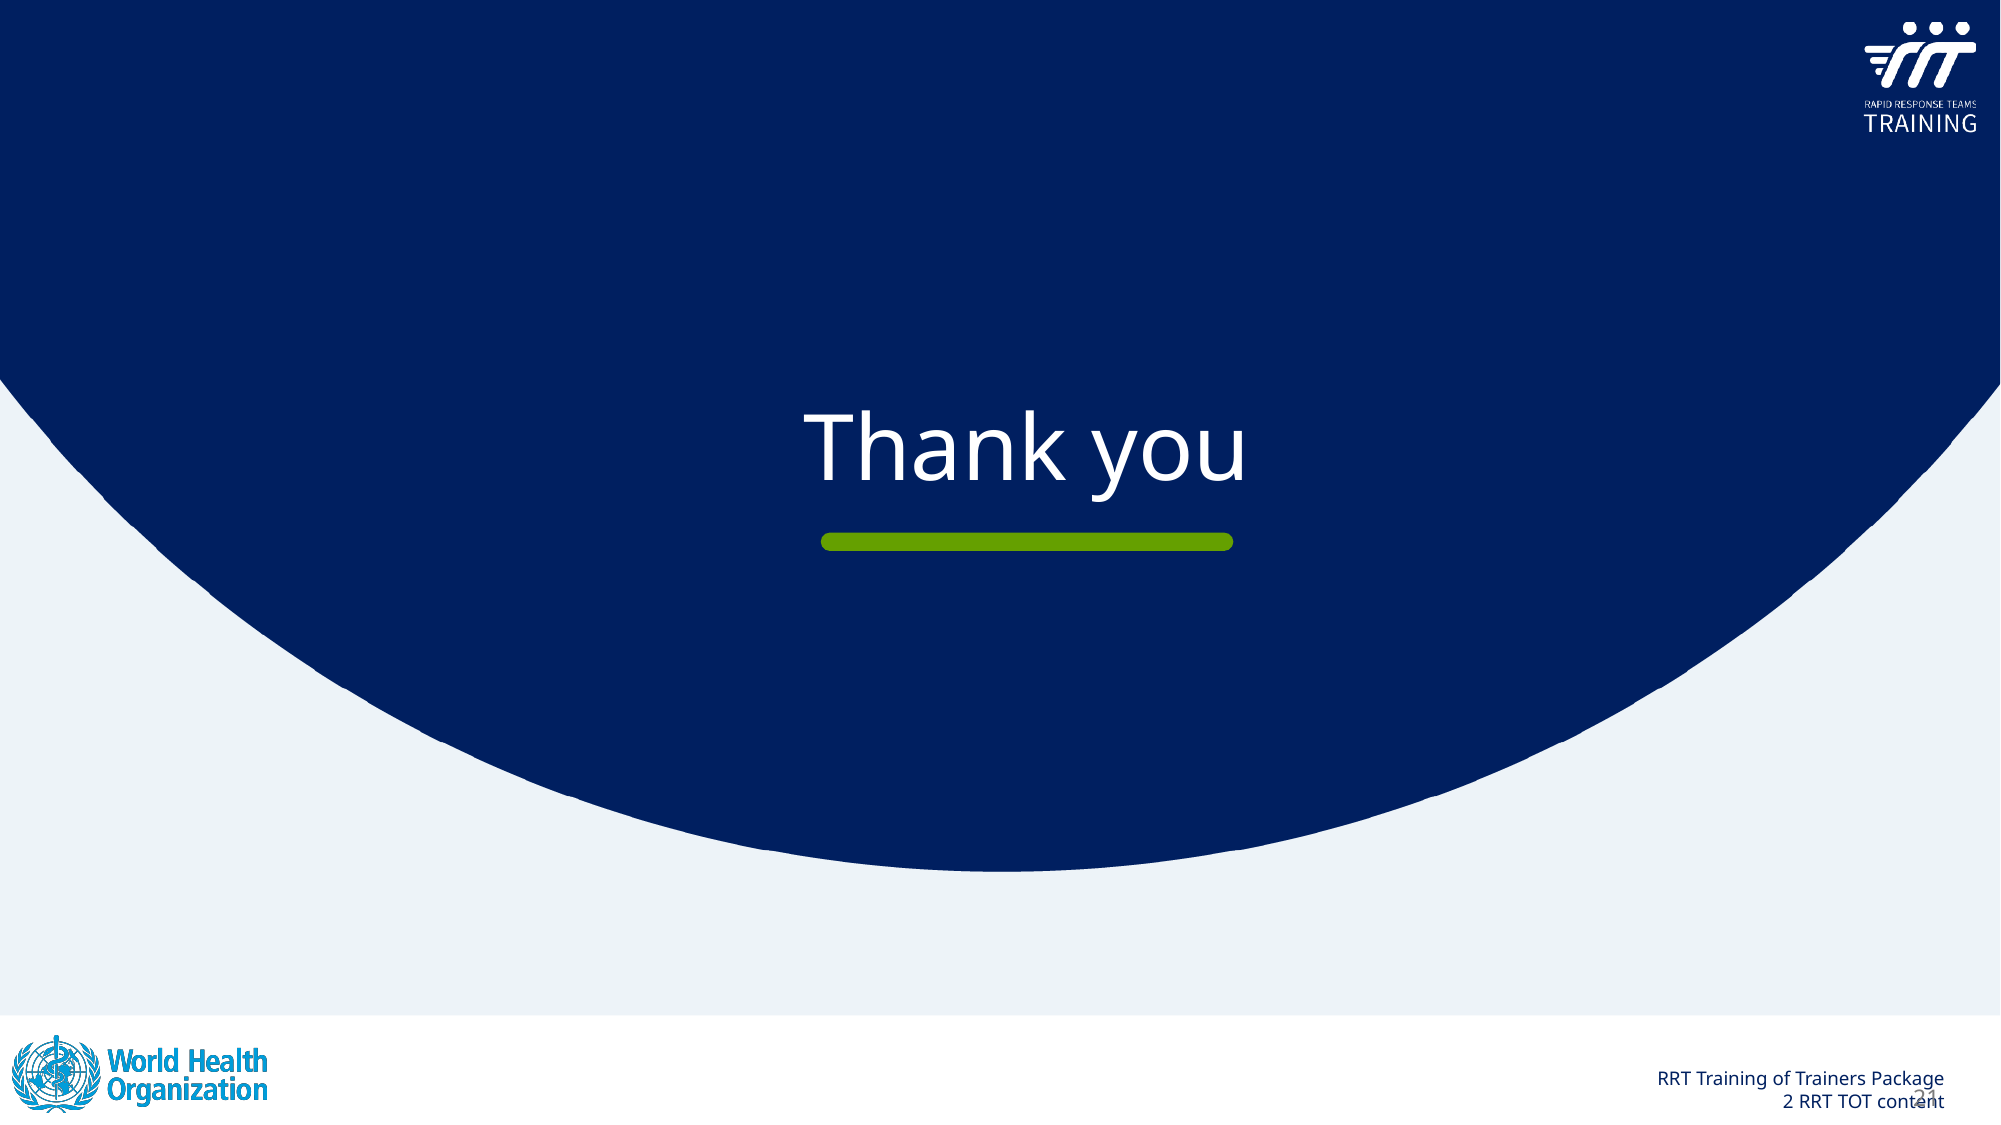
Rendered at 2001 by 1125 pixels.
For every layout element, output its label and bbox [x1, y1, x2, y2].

picture [50, 1108, 62, 1113]
picture [40, 1062, 47, 1070]
picture [12, 1083, 48, 1113]
picture [59, 1035, 267, 1113]
picture [46, 1056, 54, 1062]
picture [36, 1088, 78, 1105]
picture [71, 1053, 90, 1091]
picture [22, 1062, 26, 1077]
picture [24, 1054, 36, 1087]
picture [12, 1035, 54, 1068]
picture [34, 1054, 43, 1078]
picture [30, 1083, 37, 1091]
picture [0, 0, 2001, 904]
